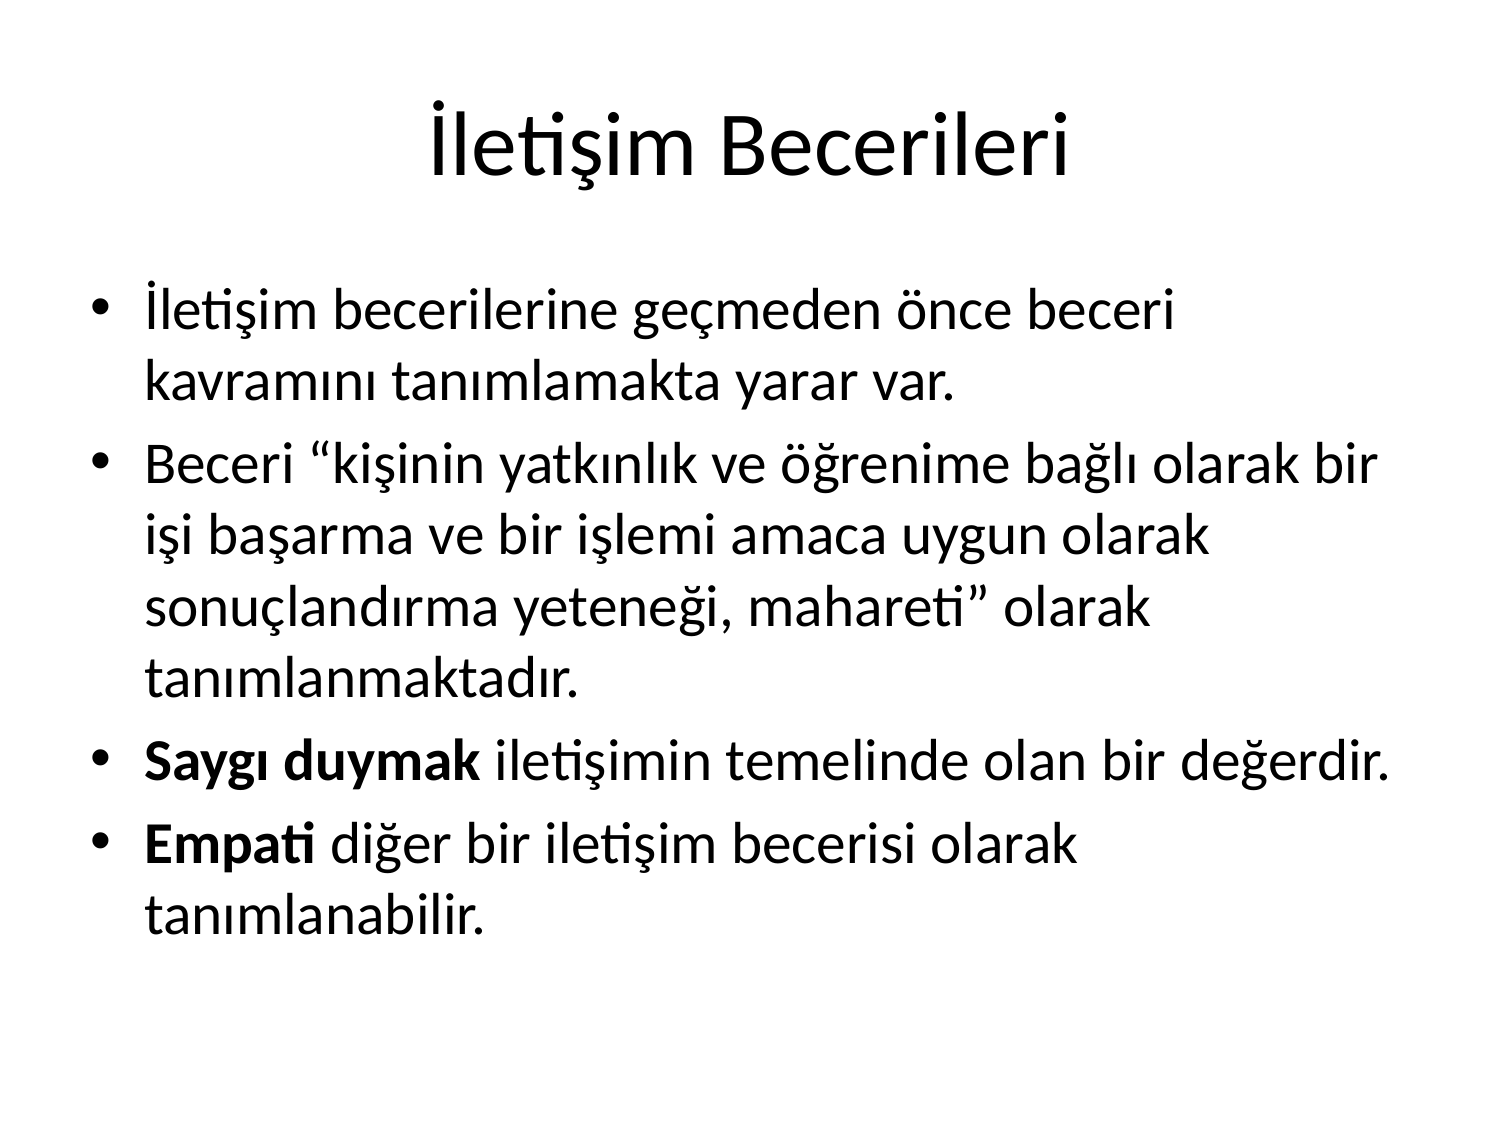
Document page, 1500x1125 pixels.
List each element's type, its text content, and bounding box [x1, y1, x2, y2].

list İletişim becerilerine geçmeden önce beceri kavramını tanımlamakta yarar var. Beceri “kişinin yatkınlık ve öğrenime bağlı olarak bir işi başarma ve bir işlemi amaca uygun olarak sonuçlandırma yeteneği, mahareti” olarak tanımlanmaktadır. Saygı duymak iletişimin temelinde olan bir değerdir. Empati diğer bir iletişim becerisi olarak tanımlanabilir. [75, 262, 1425, 1005]
title İletişim Becerileri [75, 45, 1425, 233]
